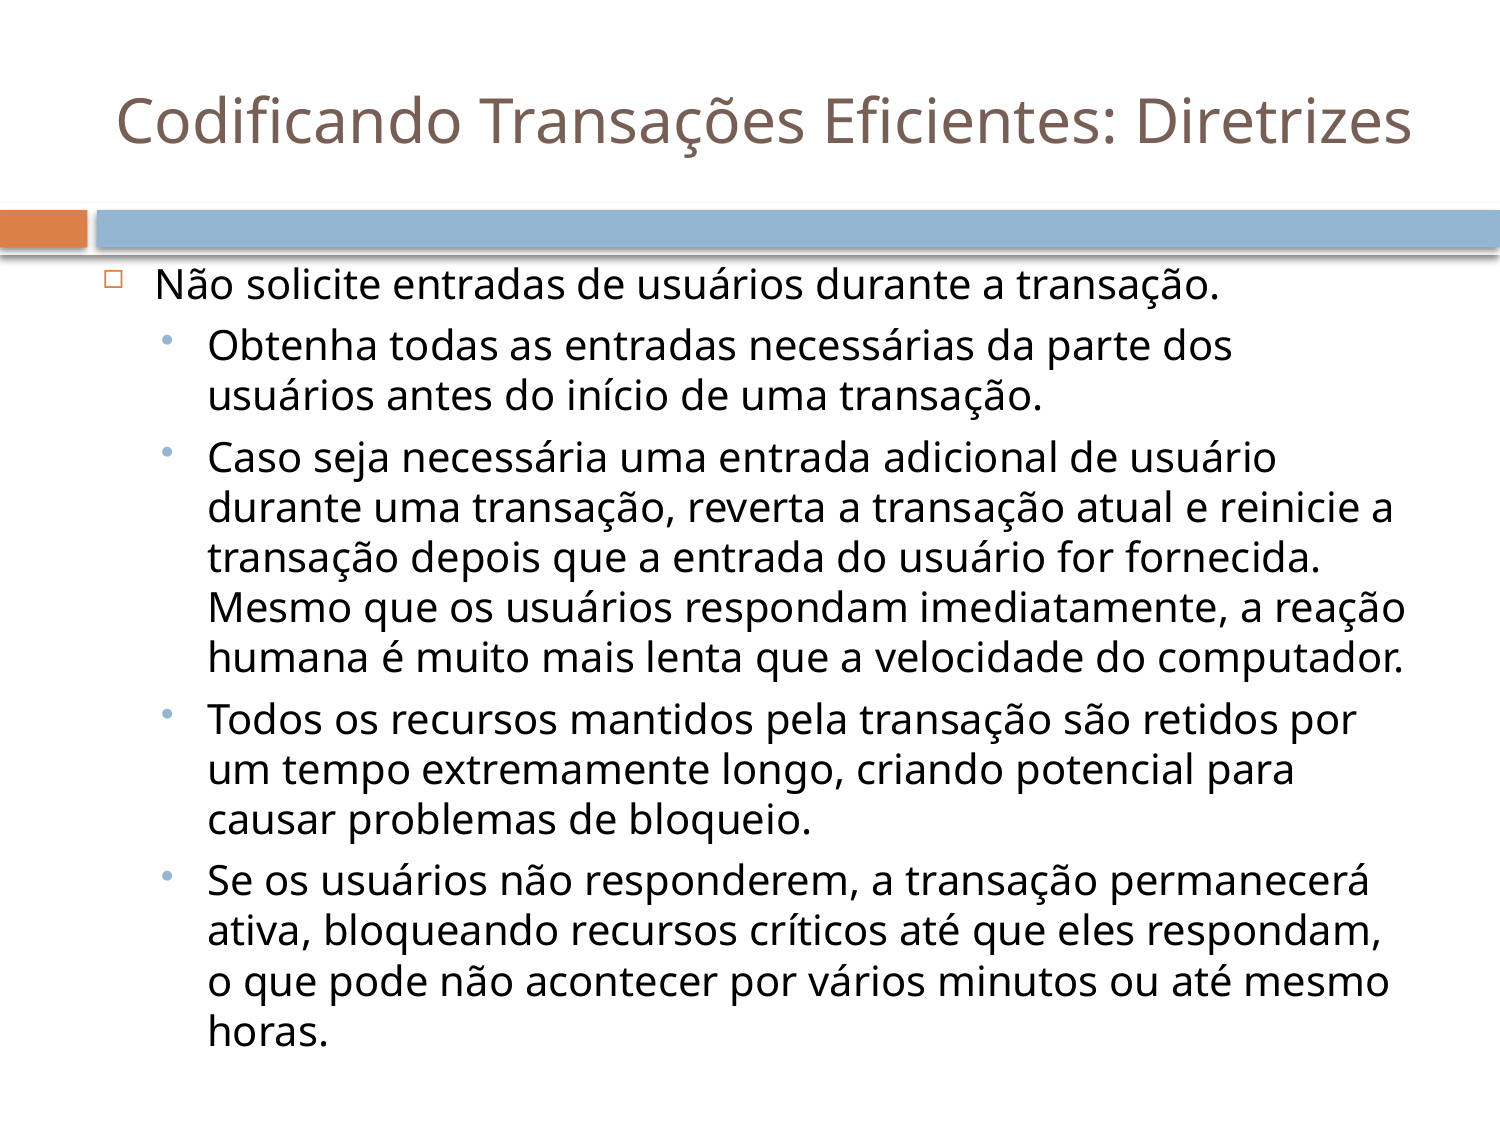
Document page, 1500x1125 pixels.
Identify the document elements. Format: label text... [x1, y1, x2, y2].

title Codificando Transações Eficientes: Diretrizes [100, 37, 1438, 200]
list Não solicite entradas de usuários durante a transação. Obtenha todas as entradas necessárias da parte dos usuários antes do início de uma transação. Caso seja necessária uma entrada adicional de usuário durante uma transação, reverta a transação atual e reinicie a transação depois que a entrada do usuário for fornecida. Mesmo que os usuários respondam imediatamente, a reação humana é muito mais lenta que a velocidade do computador. Todos os recursos mantidos pela transação são retidos por um tempo extremamente longo, criando potencial para causar problemas de bloqueio. Se os usuários não responderem, a transação permanecerá ativa, bloqueando recursos críticos até que eles respondam, o que pode não acontecer por vários minutos ou até mesmo horas. [87, 249, 1425, 1125]
